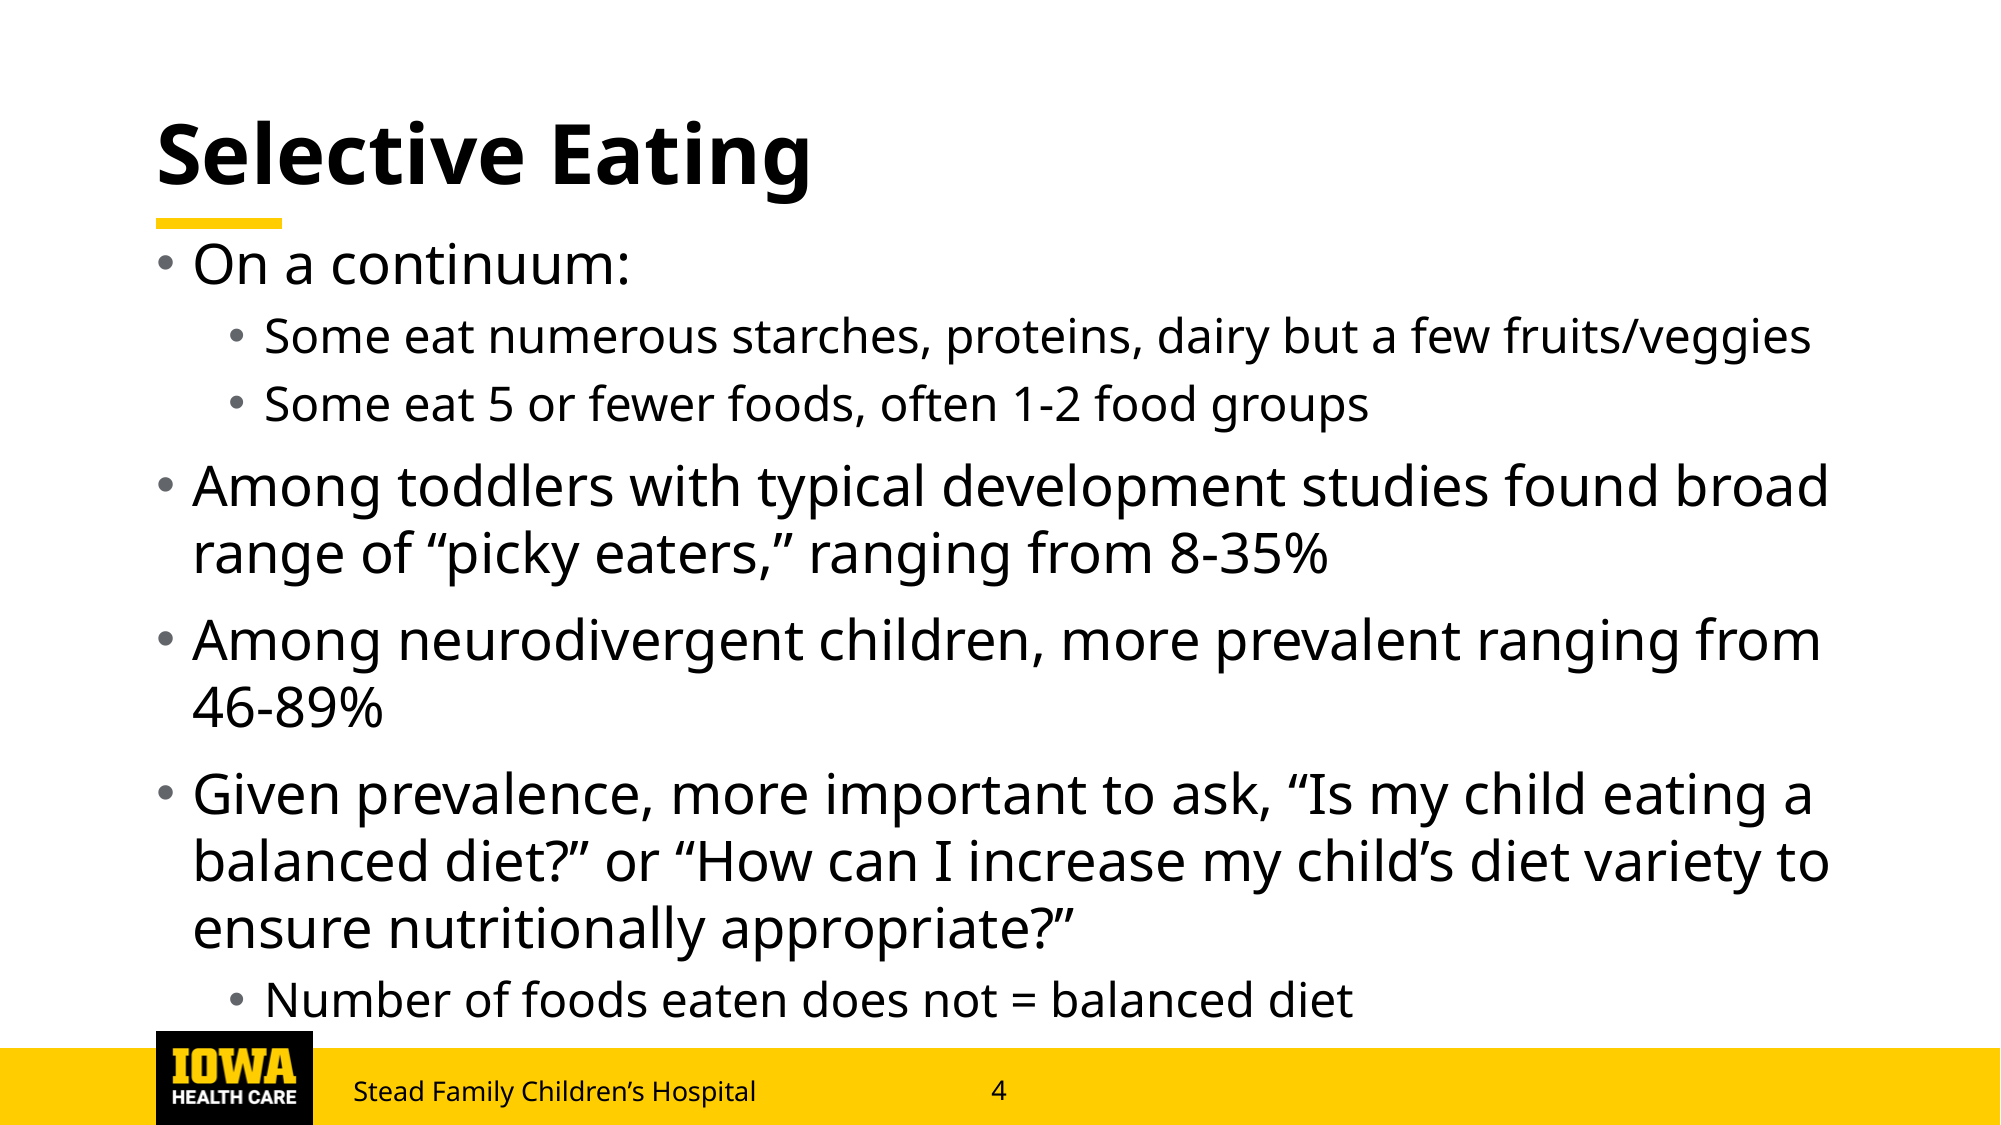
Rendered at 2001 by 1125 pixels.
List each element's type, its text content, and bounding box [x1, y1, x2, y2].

list On a continuum: Some eat numerous starches, proteins, dairy but a few fruits/veggies Some eat 5 or fewer foods, often 1-2 food groups Among toddlers with typical development studies found broad range of “picky eaters,” ranging from 8-35% Among neurodivergent children, more prevalent ranging from 46-89% Given prevalence, more important to ask, “Is my child eating a balanced diet?” or “How can I increase my child’s diet variety to ensure nutritionally appropriate?” Number of foods eaten does not = balanced diet [156, 228, 1847, 1039]
title Selective Eating [156, 86, 1844, 228]
picture [156, 1039, 313, 1125]
